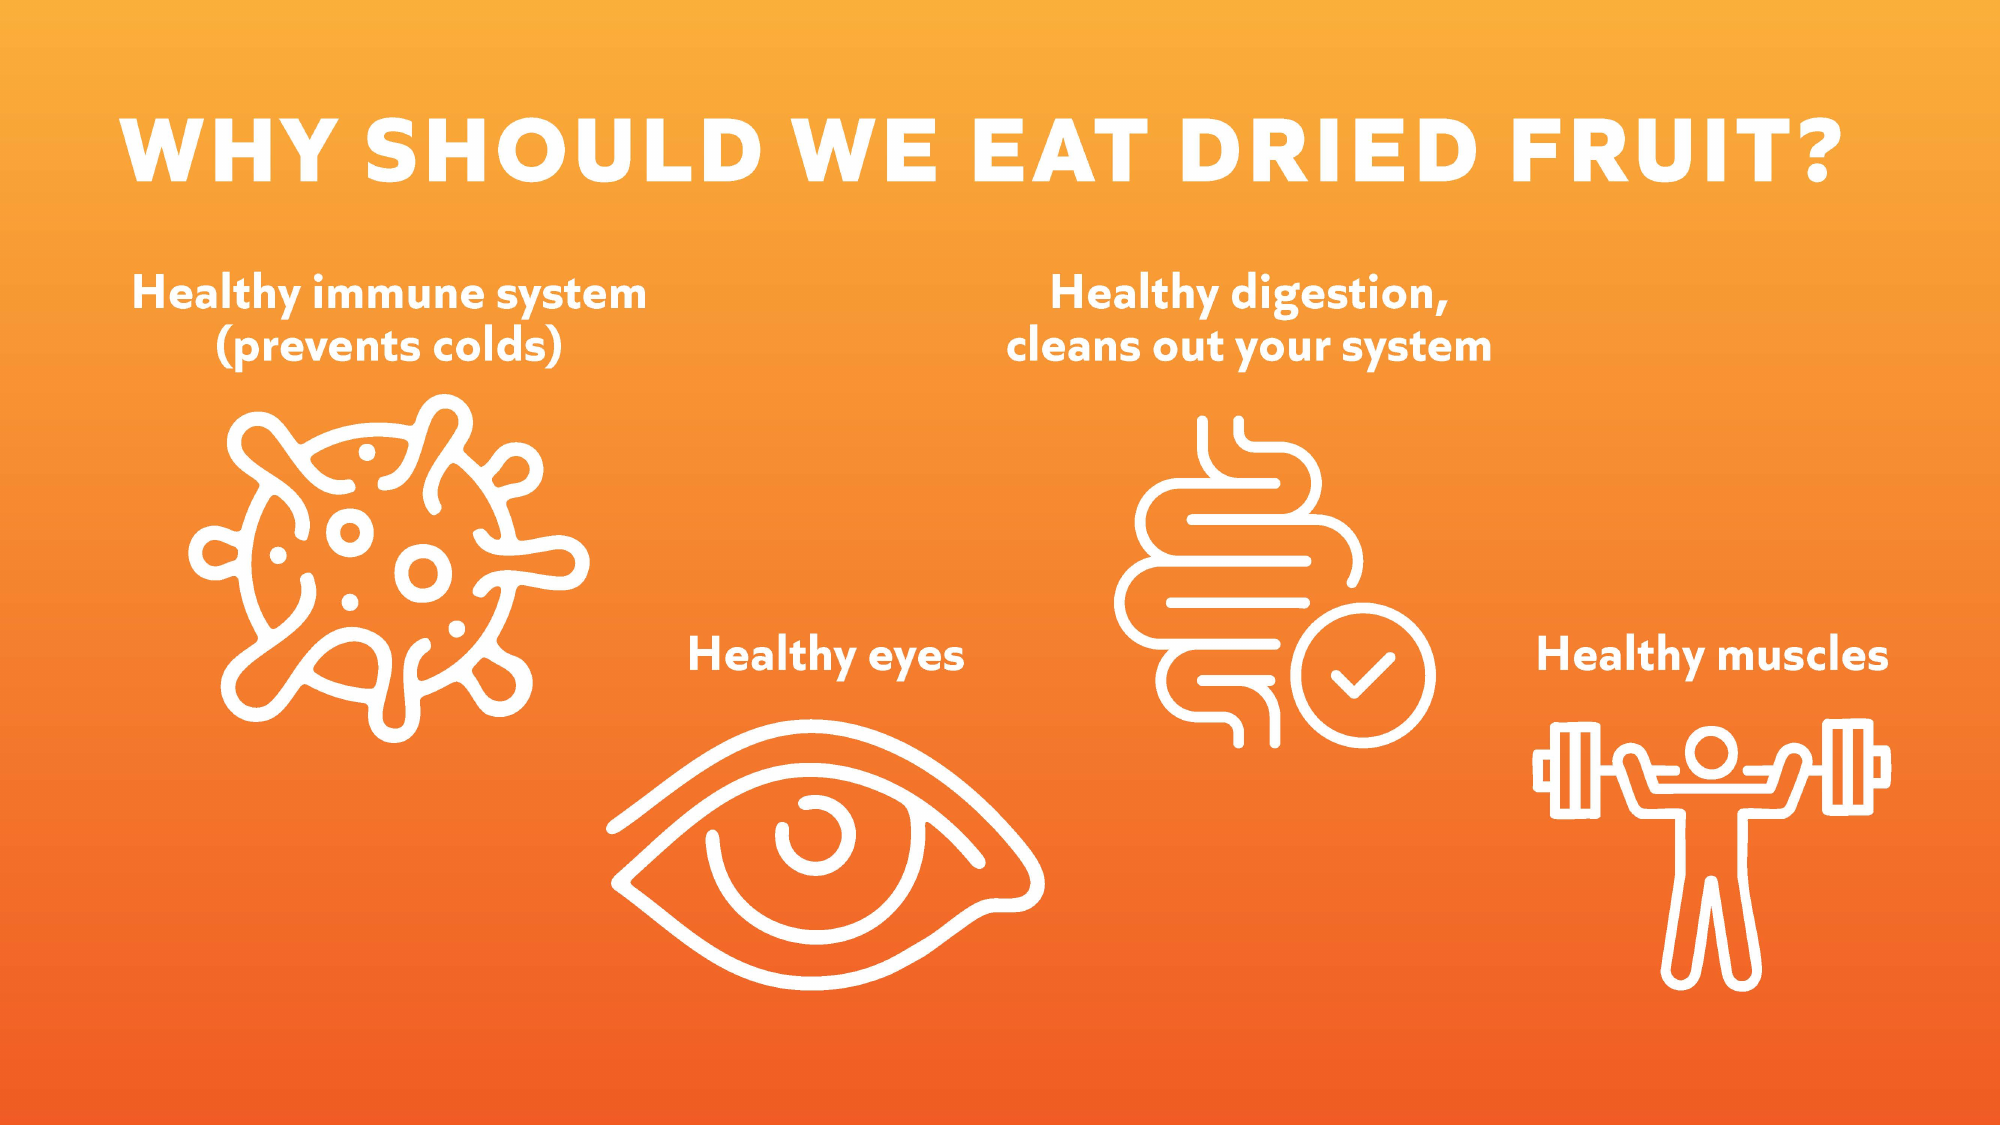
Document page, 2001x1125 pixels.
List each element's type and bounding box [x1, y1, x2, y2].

list [0, 0, 2000, 1125]
